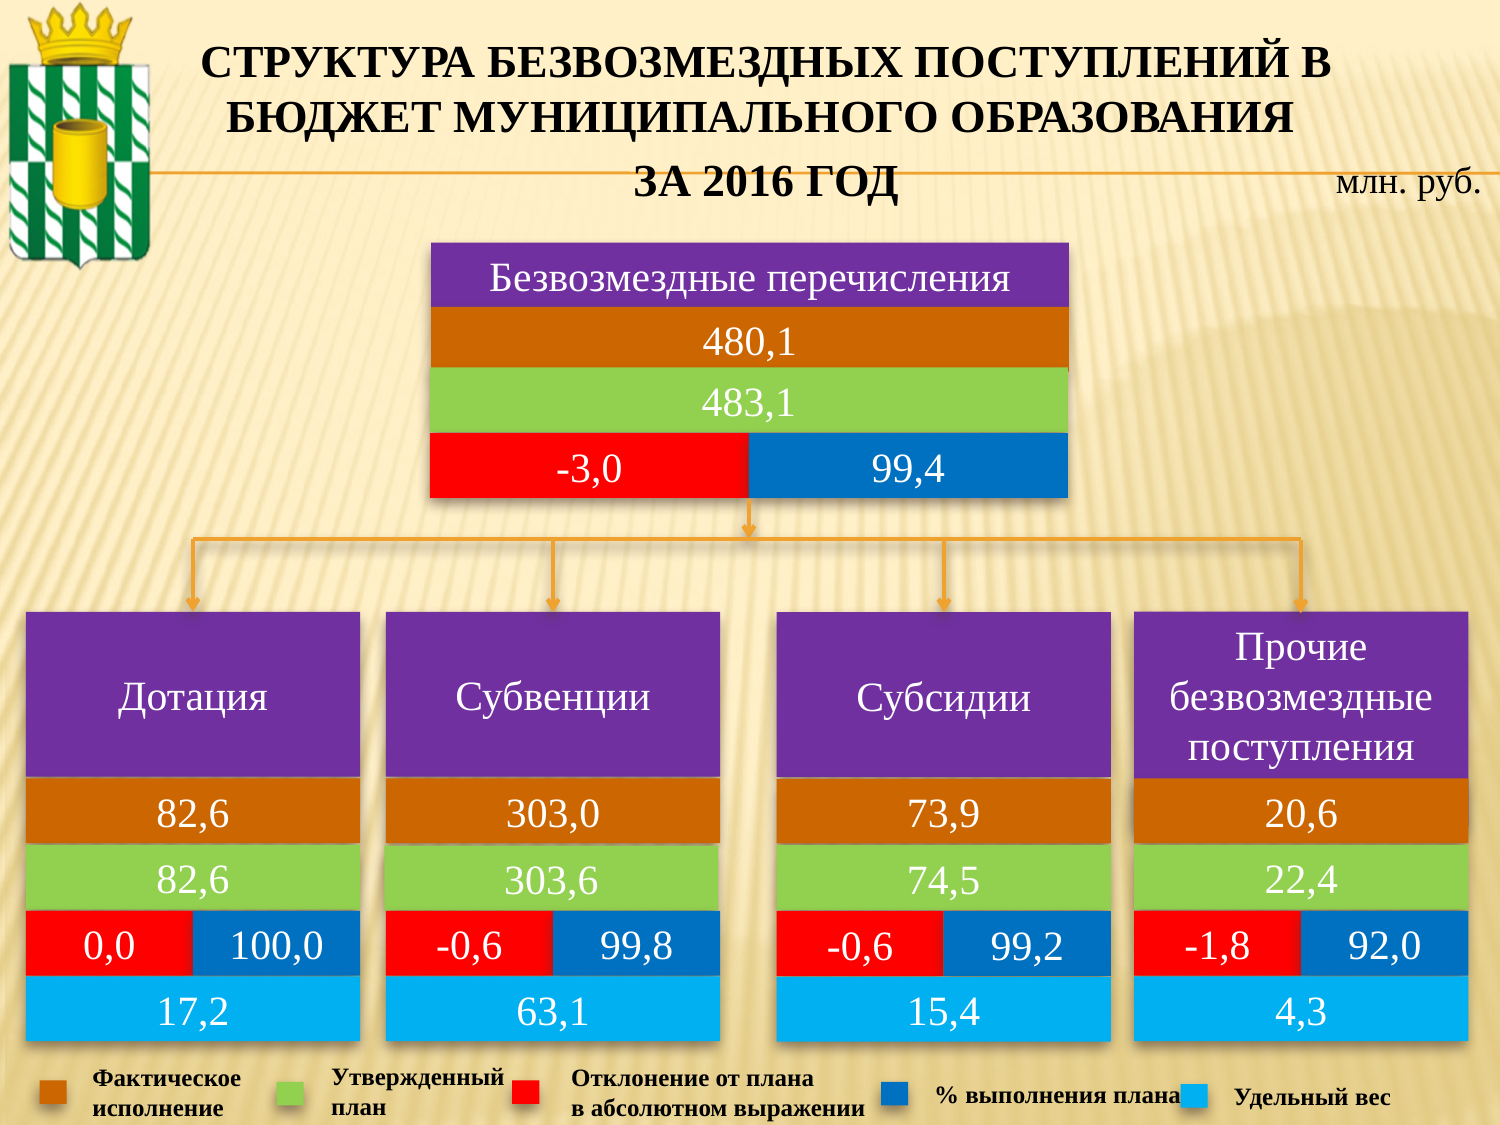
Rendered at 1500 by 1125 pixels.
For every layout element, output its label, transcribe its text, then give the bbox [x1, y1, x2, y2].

text_box млн. руб. [1321, 148, 1498, 209]
picture [4, 0, 153, 271]
text_box 483,1 [429, 367, 1068, 433]
text_box % выполнения плана [919, 1070, 1197, 1116]
text_box -3,0 [429, 433, 746, 498]
text_box Дотация [25, 611, 361, 777]
text_box 100,0 [192, 910, 361, 976]
text_box Субвенции [385, 611, 721, 777]
text_box 73,9 [776, 778, 1111, 844]
text_box -0,6 [776, 911, 941, 976]
text_box 82,6 [25, 844, 361, 910]
text_box 303,0 [385, 778, 721, 844]
text_box Утвержденный план [316, 1053, 527, 1125]
text_box 74,5 [776, 845, 1111, 910]
text_box [512, 1080, 540, 1104]
text_box Субсидии [776, 612, 1111, 777]
text_box [276, 1081, 304, 1106]
text_box 99,4 [748, 433, 1068, 498]
text_box -0,6 [385, 910, 552, 976]
text_box -1,8 [1134, 910, 1300, 976]
text_box 99,2 [943, 911, 1111, 976]
text_box 480,1 [431, 306, 1069, 368]
text_box 17,2 [25, 976, 361, 1042]
text_box 82,6 [25, 778, 361, 844]
text_box 0,0 [25, 910, 192, 976]
text_box 99,8 [553, 910, 721, 976]
text_box СТРУКТУРА БЕЗВОЗМЕЗДНЫХ ПОСТУПЛЕНИЙ В БЮДЖЕТ МУНИЦИПАЛЬНОГО ОБРАЗОВАНИЯ ЗА 2016 ГОД [162, 22, 1425, 215]
text_box 20,6 [1134, 778, 1469, 844]
text_box 303,6 [384, 845, 719, 911]
text_box [881, 1081, 909, 1106]
text_box Безвозмездные перечисления [431, 242, 1069, 306]
text_box 4,3 [1134, 976, 1469, 1042]
text_box [39, 1080, 67, 1104]
text_box Удельный вес [1218, 1073, 1407, 1118]
text_box 15,4 [776, 976, 1111, 1042]
text_box [1180, 1084, 1208, 1108]
text_box Отклонение от плана в абсолютном выражении [556, 1054, 881, 1125]
text_box Прочие безвозмездные поступления [1134, 611, 1469, 778]
text_box 22,4 [1134, 844, 1469, 910]
text_box Фактическое исполнение [77, 1054, 263, 1125]
text_box 63,1 [385, 976, 721, 1042]
text_box 92,0 [1301, 910, 1469, 976]
